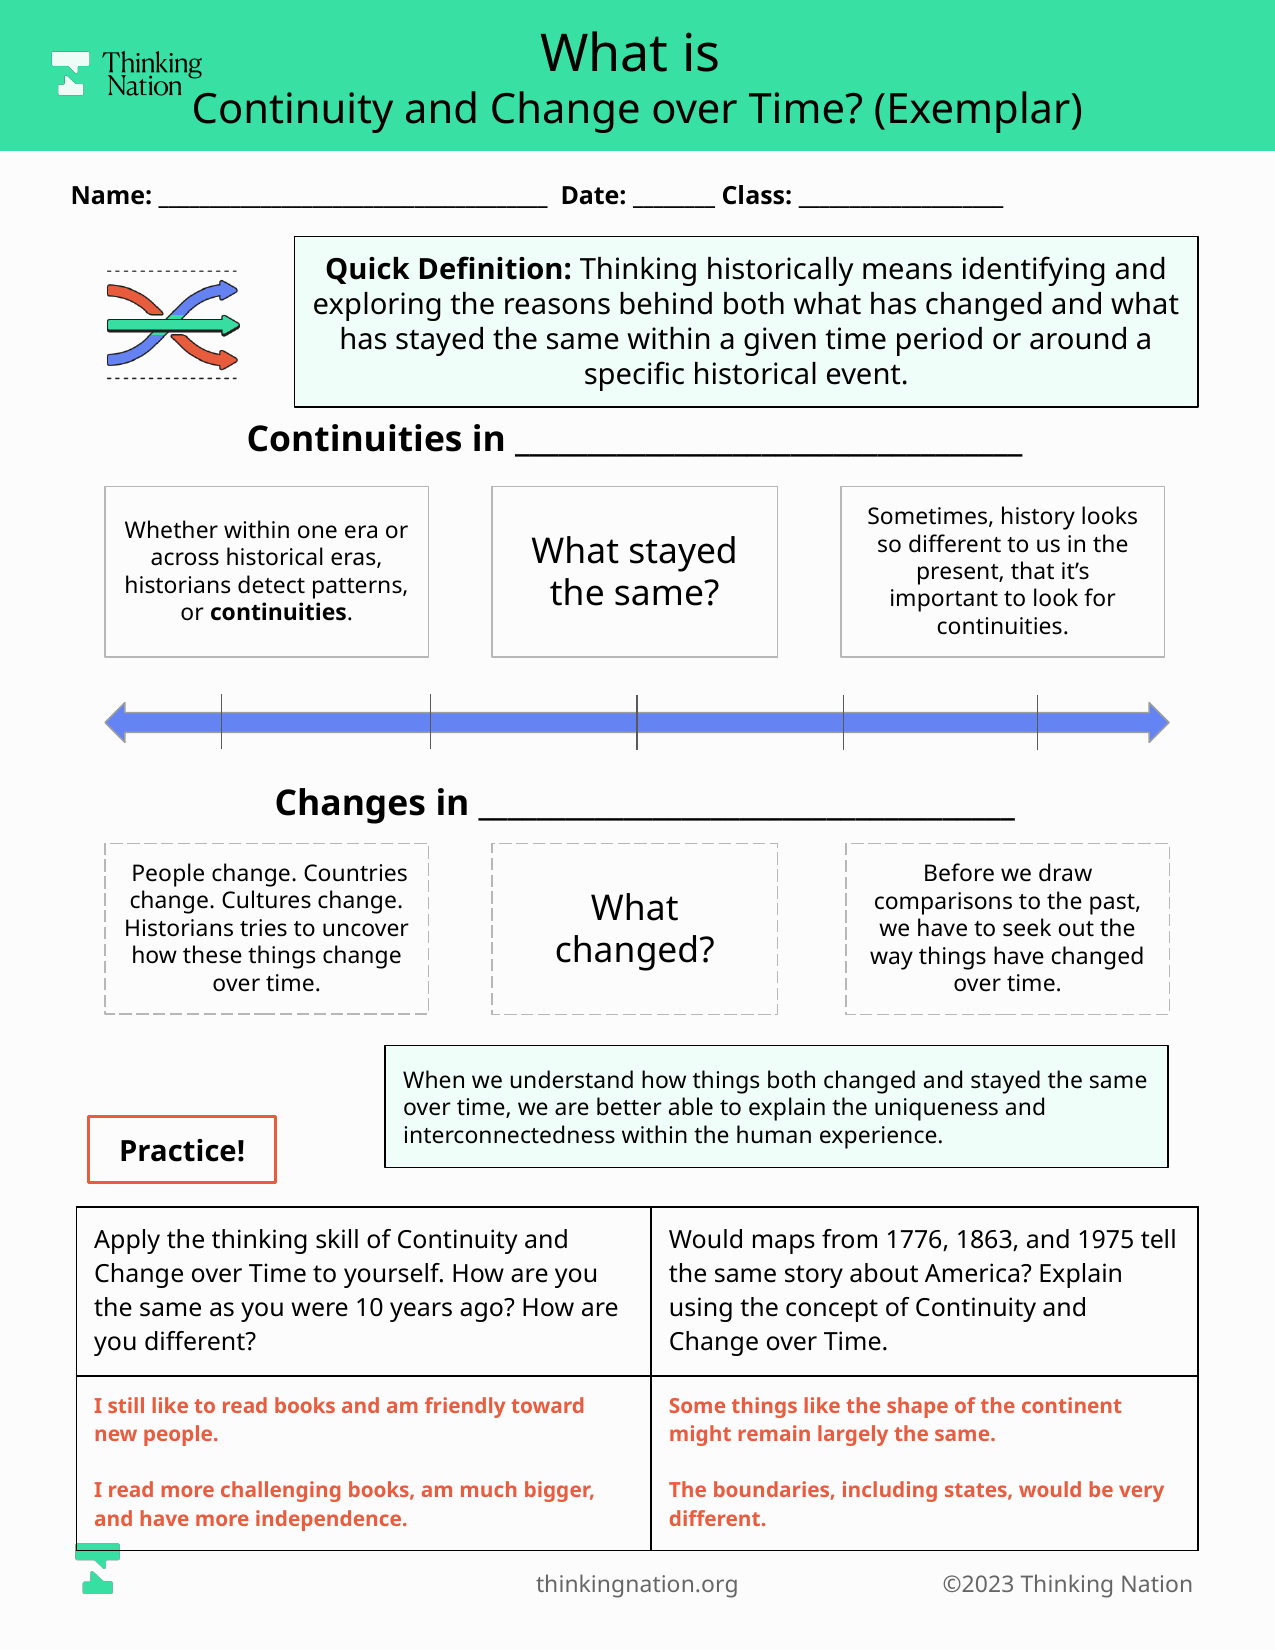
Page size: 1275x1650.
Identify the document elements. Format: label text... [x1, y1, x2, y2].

text_box Quick Definition: Thinking historically means identifying and exploring the reasons behind both what has changed and what has stayed the same within a given time period or around a specific historical event. [294, 236, 1198, 408]
text_box What changed? [491, 843, 778, 1015]
text_box Before we draw comparisons to the past, we have to seek out the way things have changed over time. [845, 843, 1170, 1015]
text_box Whether within one era or across historical eras, historians detect patterns, or continuities. [105, 486, 429, 658]
picture [88, 240, 258, 410]
text_box [642, 712, 839, 733]
table_header Would maps from 1776, 1863, and 1975 tell the same story about America? Explain using the concept of Continuity and Change over Time. [652, 1208, 1197, 1375]
text_box [848, 712, 1033, 733]
text_box [226, 712, 426, 733]
text_box Continuities in ___________________________________ [189, 400, 1080, 457]
table_cell Some things like the shape of the continent might remain largely the same. The boundaries, including states, would be very different. [652, 1377, 1197, 1550]
text_box [105, 702, 217, 743]
picture [35, 37, 207, 109]
text_box [436, 712, 632, 733]
text_box Practice! [88, 1116, 276, 1183]
text_box What stayed the same? [491, 486, 778, 658]
text_box [1041, 702, 1170, 743]
text_box ©2023 Thinking Nation [907, 1553, 1210, 1605]
table_cell I still like to read books and am friendly toward new people. I read more challenging books, am much bigger, and have more independence. [77, 1377, 650, 1550]
text_box Sometimes, history looks so different to us in the present, that it’s important to look for continuities. [841, 486, 1165, 658]
text_box Name: ______________________________________ Date: ________ Class: ____________________ [55, 164, 1223, 224]
text_box Changes in _____________________________________ [210, 765, 1080, 821]
text_box When we understand how things both changed and stayed the same over time, we are better able to explain the uniqueness and interconnectedness within the human experience. [385, 1045, 1168, 1168]
picture [62, 1533, 133, 1604]
text_box People change. Countries change. Cultures change. Historians tries to uncover how these things change over time. [105, 843, 429, 1015]
table_header Apply the thinking skill of Continuity and Change over Time to yourself. How are you the same as you were 10 years ago? How are you different? [77, 1208, 650, 1375]
text_box thinkingnation.org [486, 1553, 789, 1605]
text_box What is Continuity and Change over Time? (Exemplar) [0, 0, 1275, 151]
